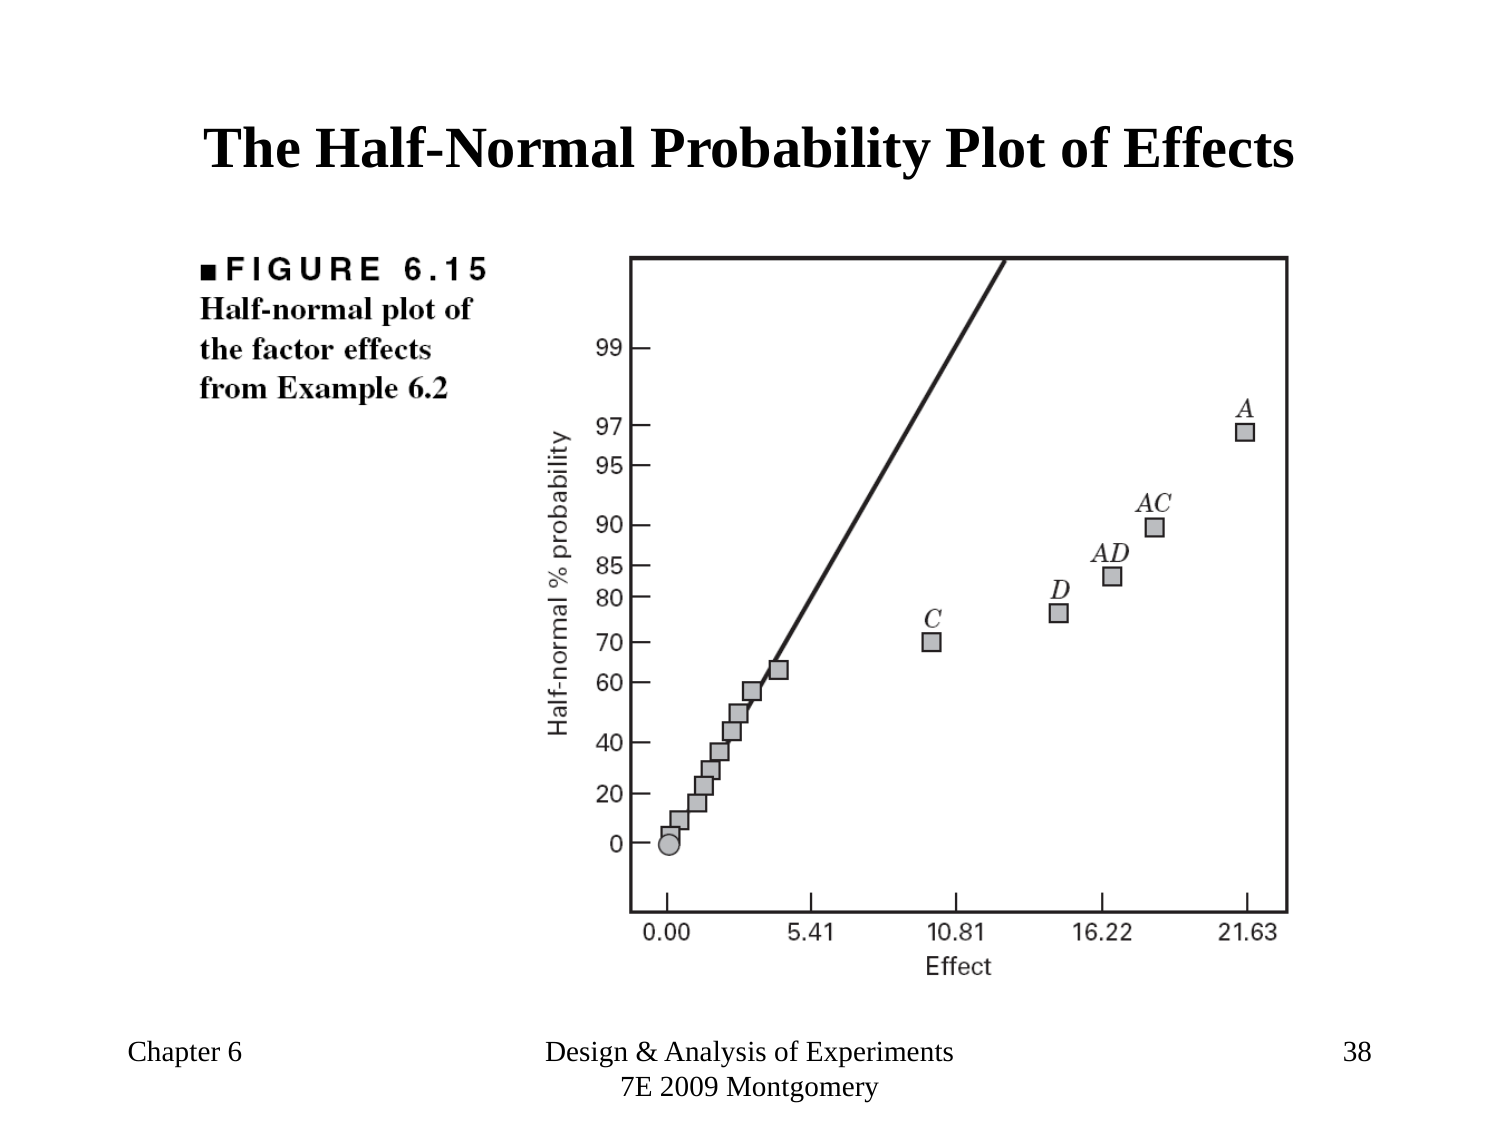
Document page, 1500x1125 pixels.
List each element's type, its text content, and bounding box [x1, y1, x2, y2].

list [124, 237, 1388, 1003]
slide_number 38 [1074, 1024, 1388, 1101]
title The Half-Normal Probability Plot of Effects [112, 49, 1388, 238]
slide_number Chapter 6 [112, 1024, 426, 1101]
footer Design & Analysis of Experiments 7E 2009 Montgomery [512, 1024, 988, 1101]
